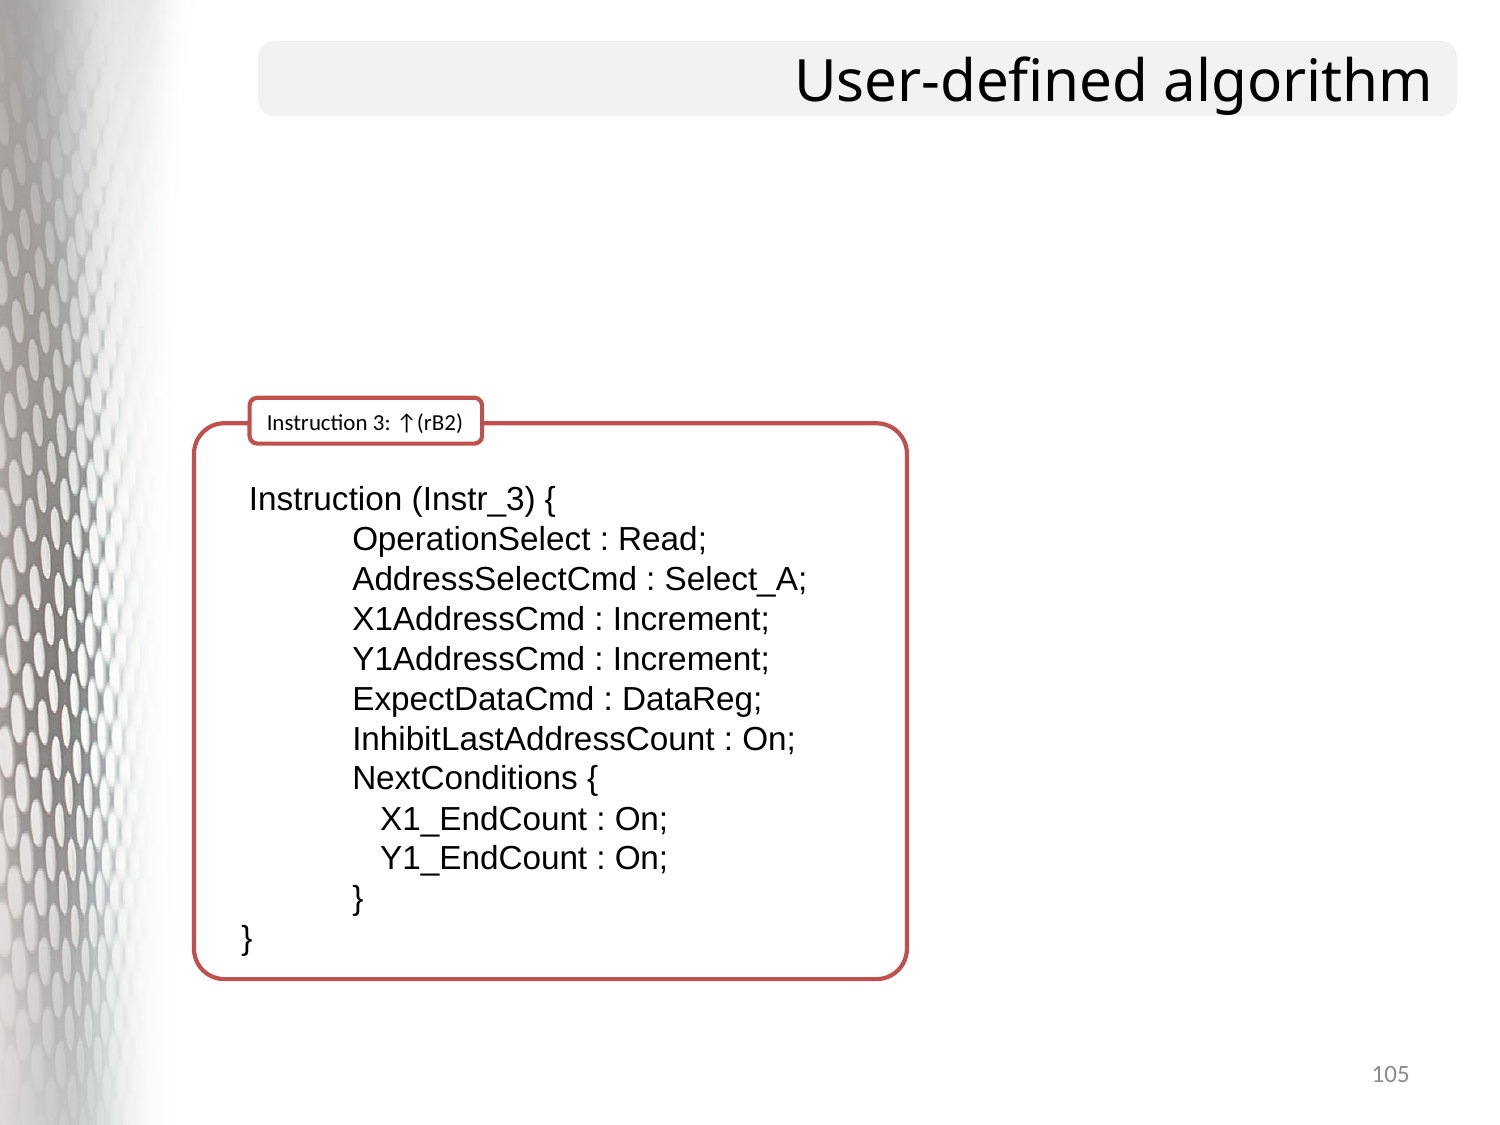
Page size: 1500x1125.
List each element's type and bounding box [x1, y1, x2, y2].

text_box [193, 397, 1230, 980]
slide_number [1074, 1042, 1425, 1103]
picture [0, 0, 200, 1125]
title [258, 40, 1449, 117]
